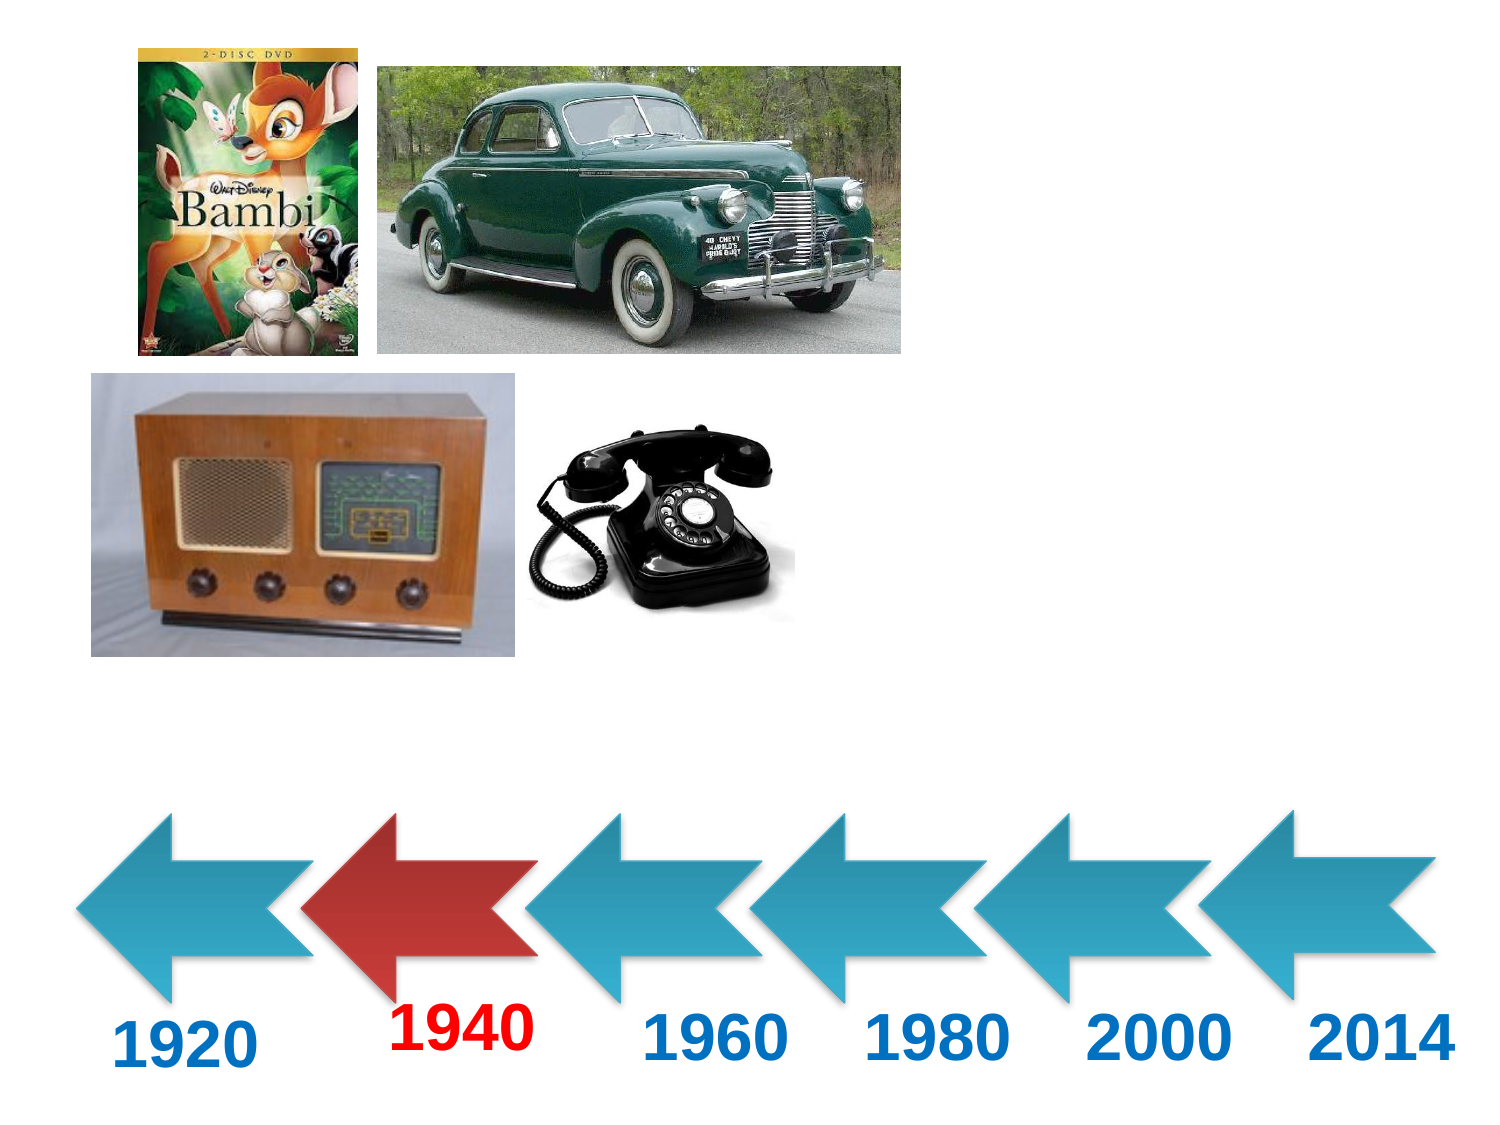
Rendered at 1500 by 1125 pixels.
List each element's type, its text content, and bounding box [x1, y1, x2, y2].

text_box [76, 813, 314, 993]
text_box [749, 813, 987, 1004]
text_box [525, 813, 763, 1004]
text_box 1980 [848, 986, 1027, 1081]
text_box 1960 [626, 986, 805, 1081]
text_box 1940 [373, 976, 551, 1071]
picture [91, 373, 515, 658]
text_box 2014 [1292, 986, 1471, 1081]
picture [525, 386, 795, 656]
text_box [973, 813, 1212, 1004]
picture [376, 66, 901, 354]
picture [138, 48, 358, 356]
text_box 1920 [96, 993, 330, 1089]
text_box [300, 813, 539, 1004]
text_box [1198, 809, 1436, 1000]
text_box 2000 [1070, 986, 1249, 1081]
